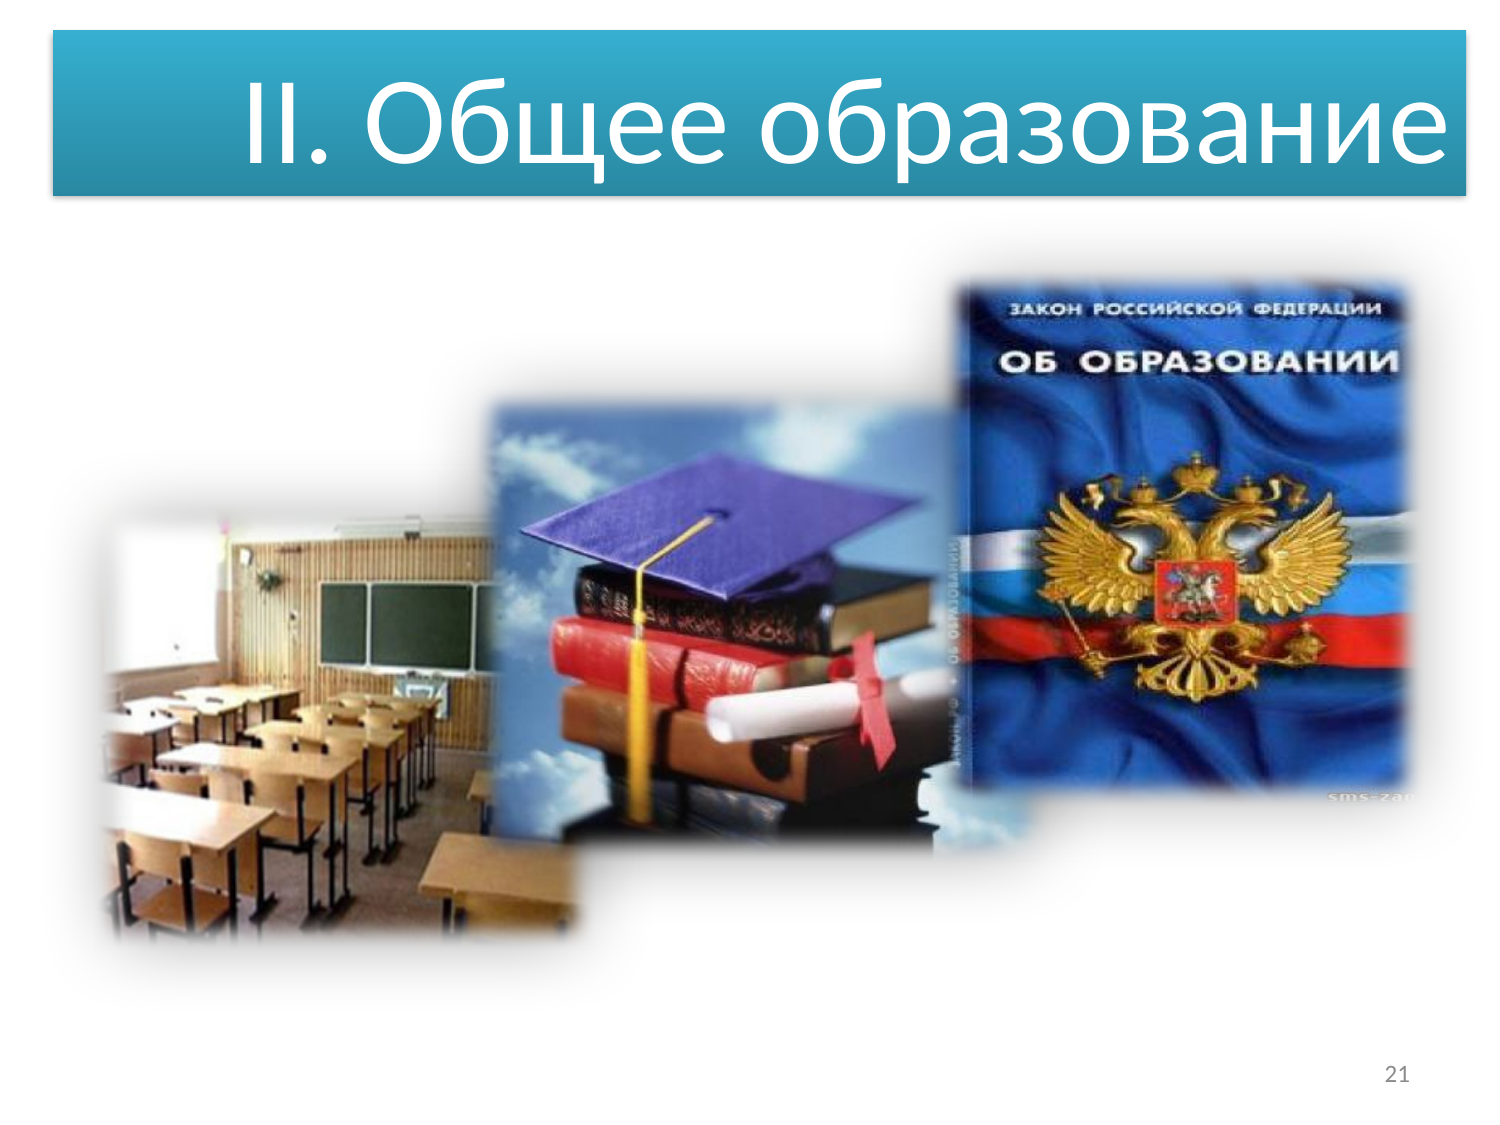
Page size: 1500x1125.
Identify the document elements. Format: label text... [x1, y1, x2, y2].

picture [94, 266, 1424, 950]
text_box II. Общее образование [53, 30, 1467, 196]
slide_number 21 [1074, 1042, 1425, 1103]
